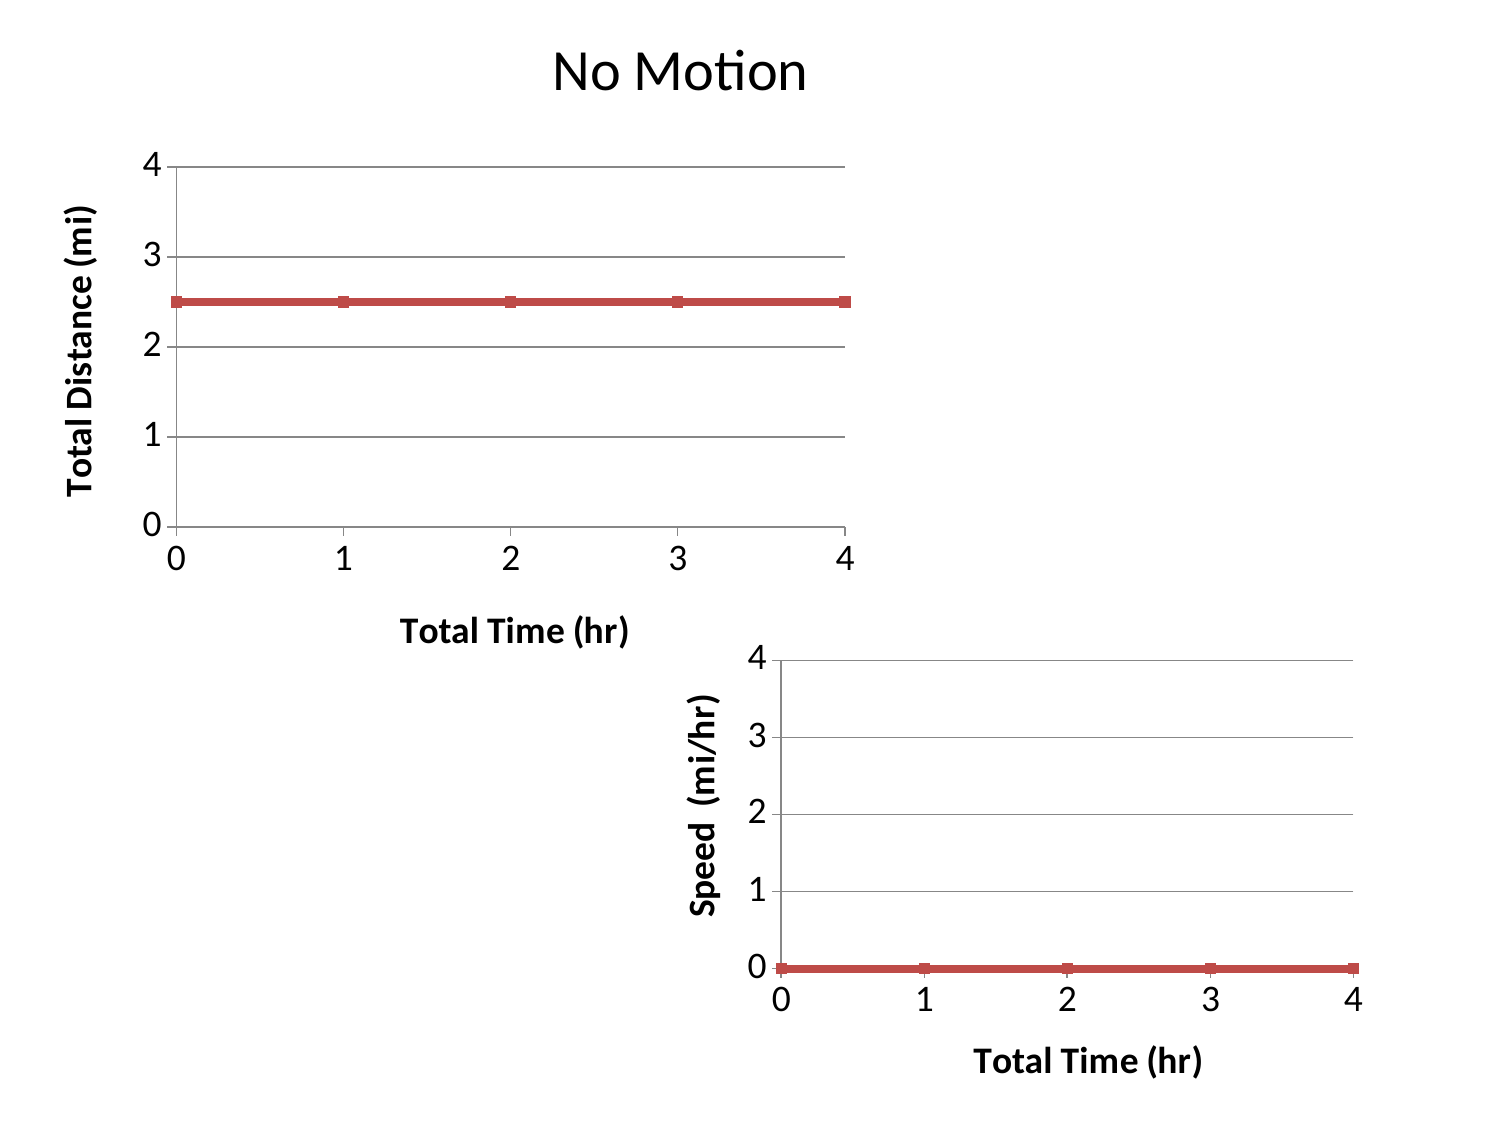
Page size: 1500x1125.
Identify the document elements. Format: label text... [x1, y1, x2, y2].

list No Motion [537, 24, 1200, 113]
chart [37, 124, 1376, 1096]
